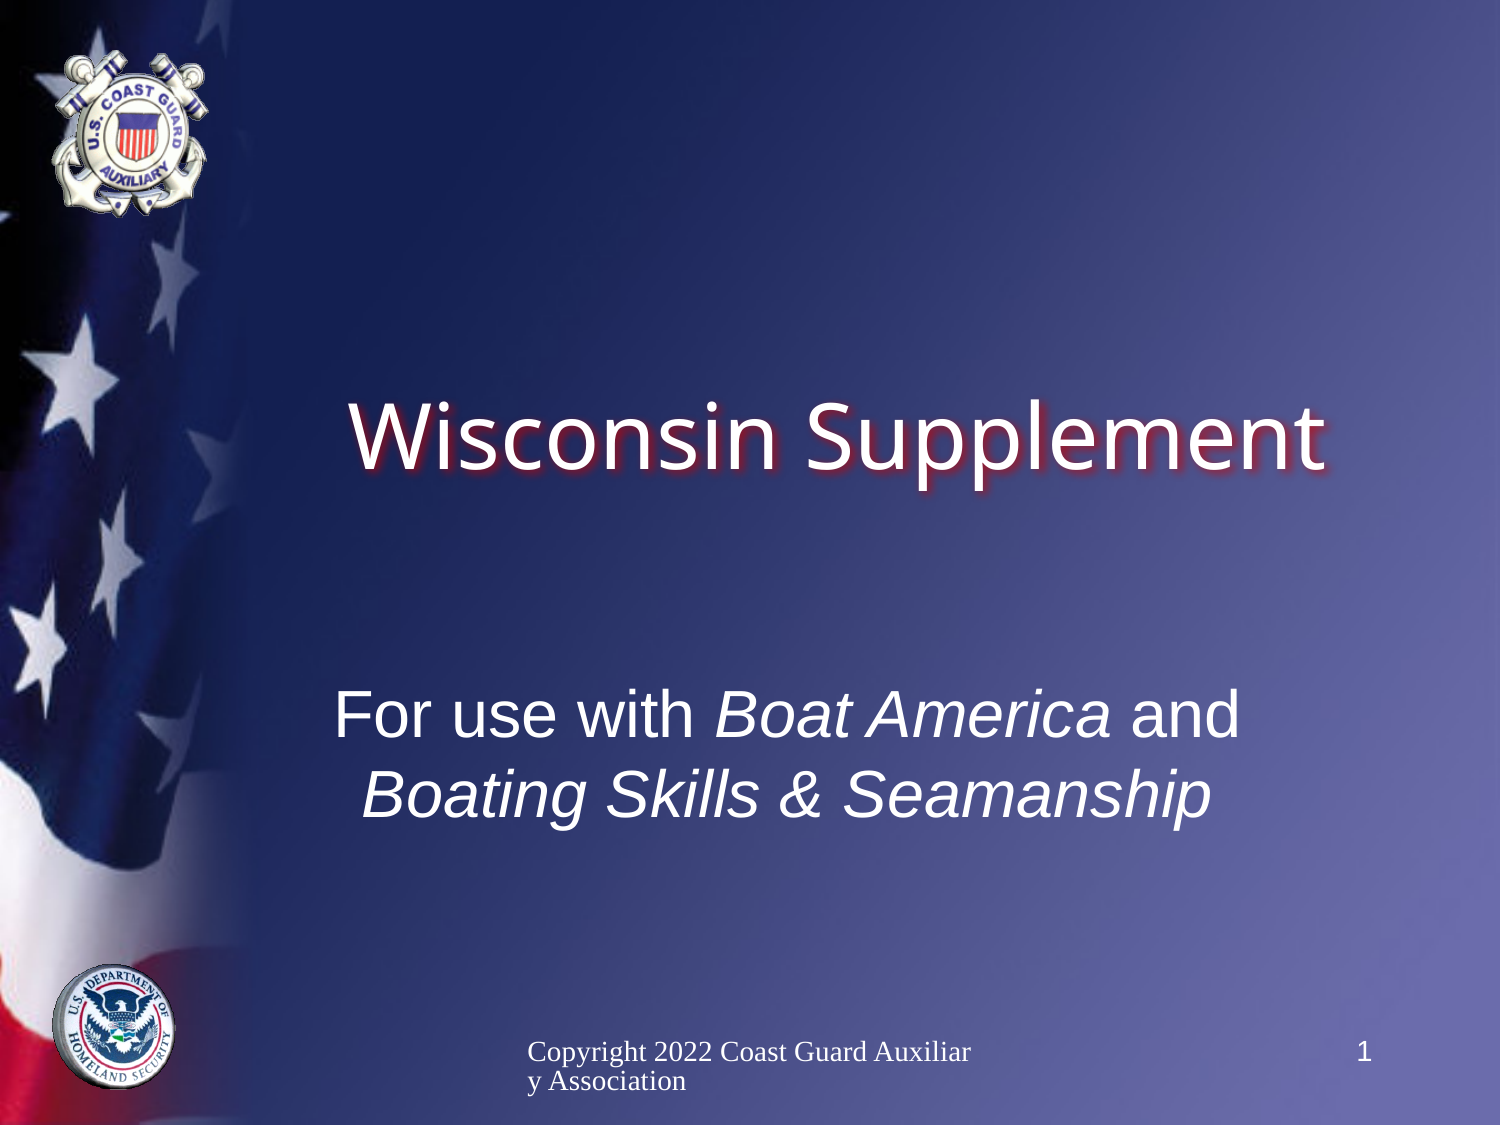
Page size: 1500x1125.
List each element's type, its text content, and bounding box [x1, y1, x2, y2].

picture [0, 0, 1500, 1125]
footer Copyright 2022 Coast Guard Auxiliary Association [512, 1024, 988, 1103]
subtitle For use with Boat America and Boating Skills & Seamanship [262, 663, 1313, 952]
title Wisconsin Supplement [200, 312, 1475, 554]
slide_number 1 [1037, 1024, 1388, 1103]
